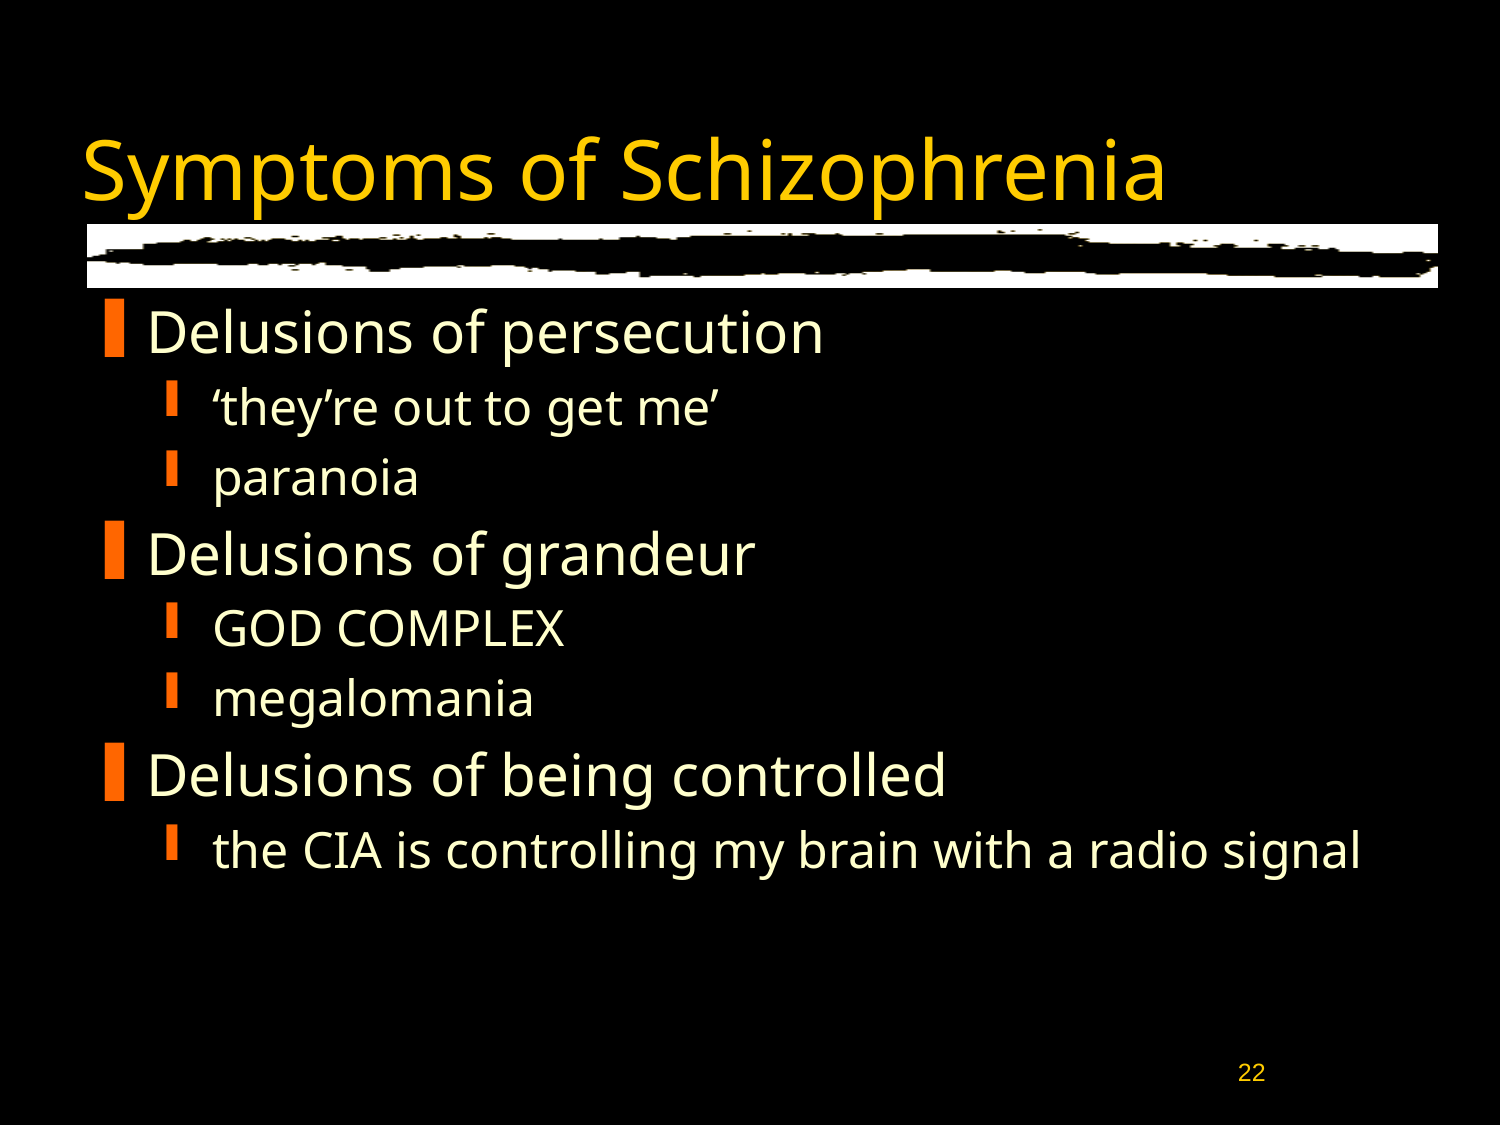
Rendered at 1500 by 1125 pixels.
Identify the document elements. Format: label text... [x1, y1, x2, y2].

title Symptoms of Schizophrenia [66, 37, 1438, 226]
list Delusions of persecution ‘they’re out to get me’ paranoia Delusions of grandeur GOD COMPLEX megalomania Delusions of being controlled the CIA is controlling my brain with a radio signal [74, 287, 1417, 973]
